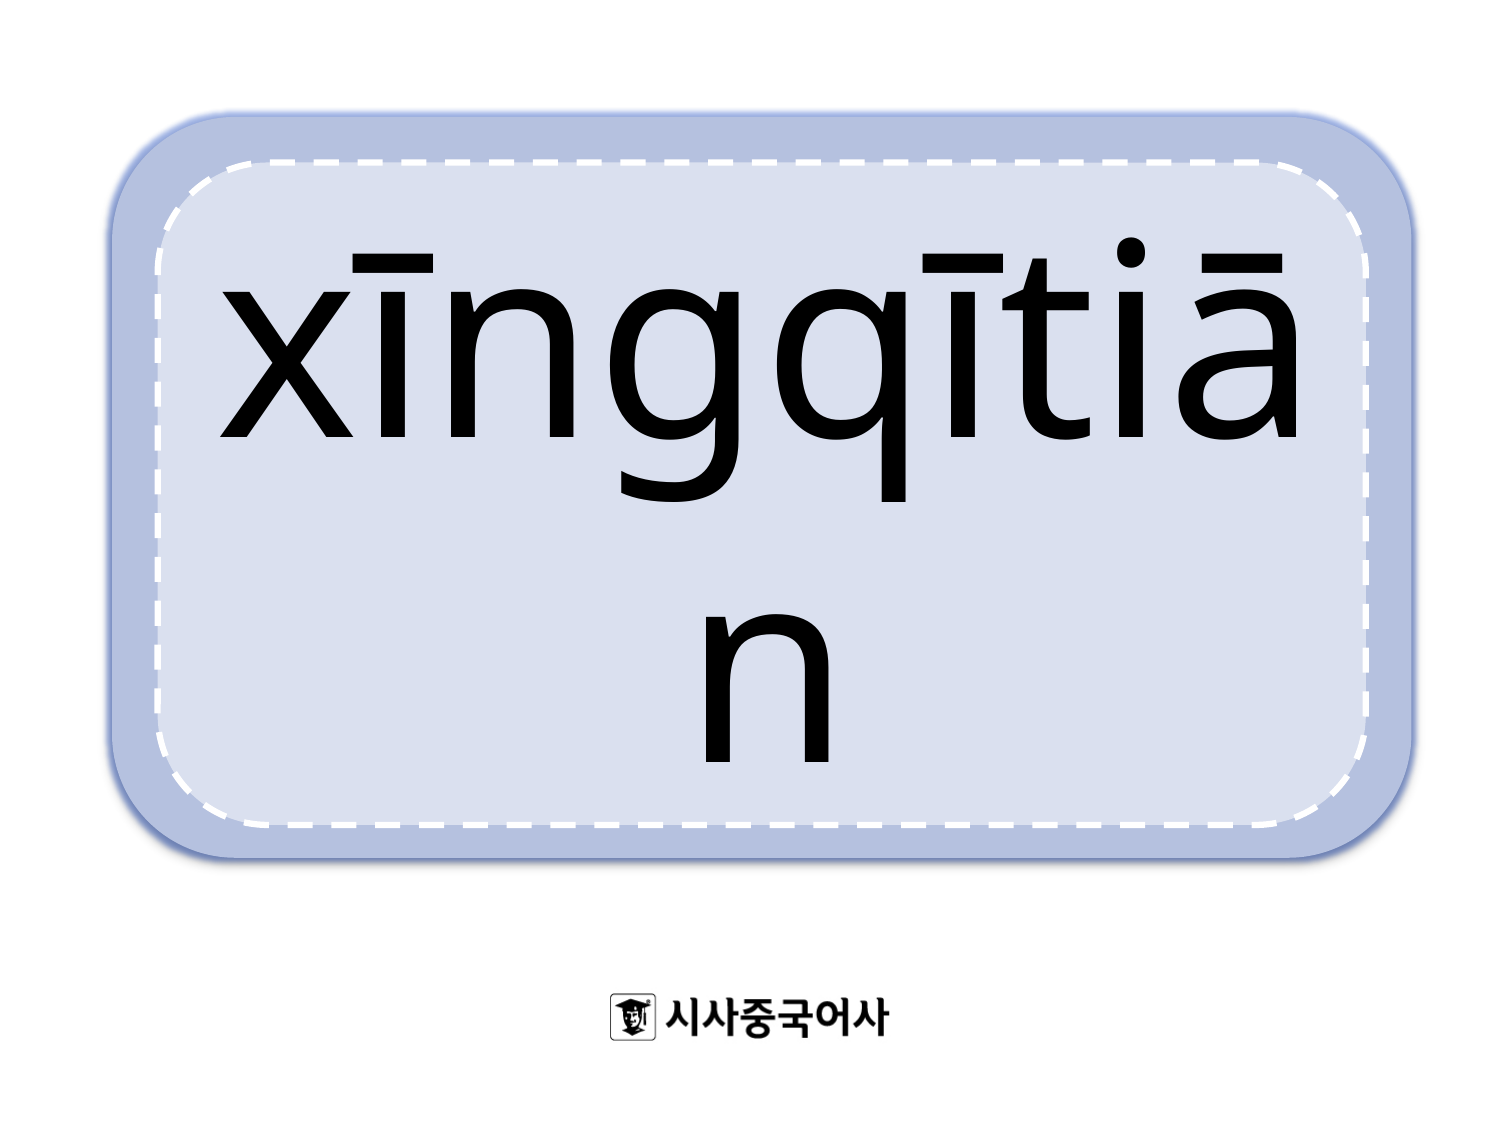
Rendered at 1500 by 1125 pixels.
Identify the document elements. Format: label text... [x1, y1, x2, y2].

text_box xīngqītiān [162, 160, 1371, 824]
picture [602, 987, 898, 1047]
